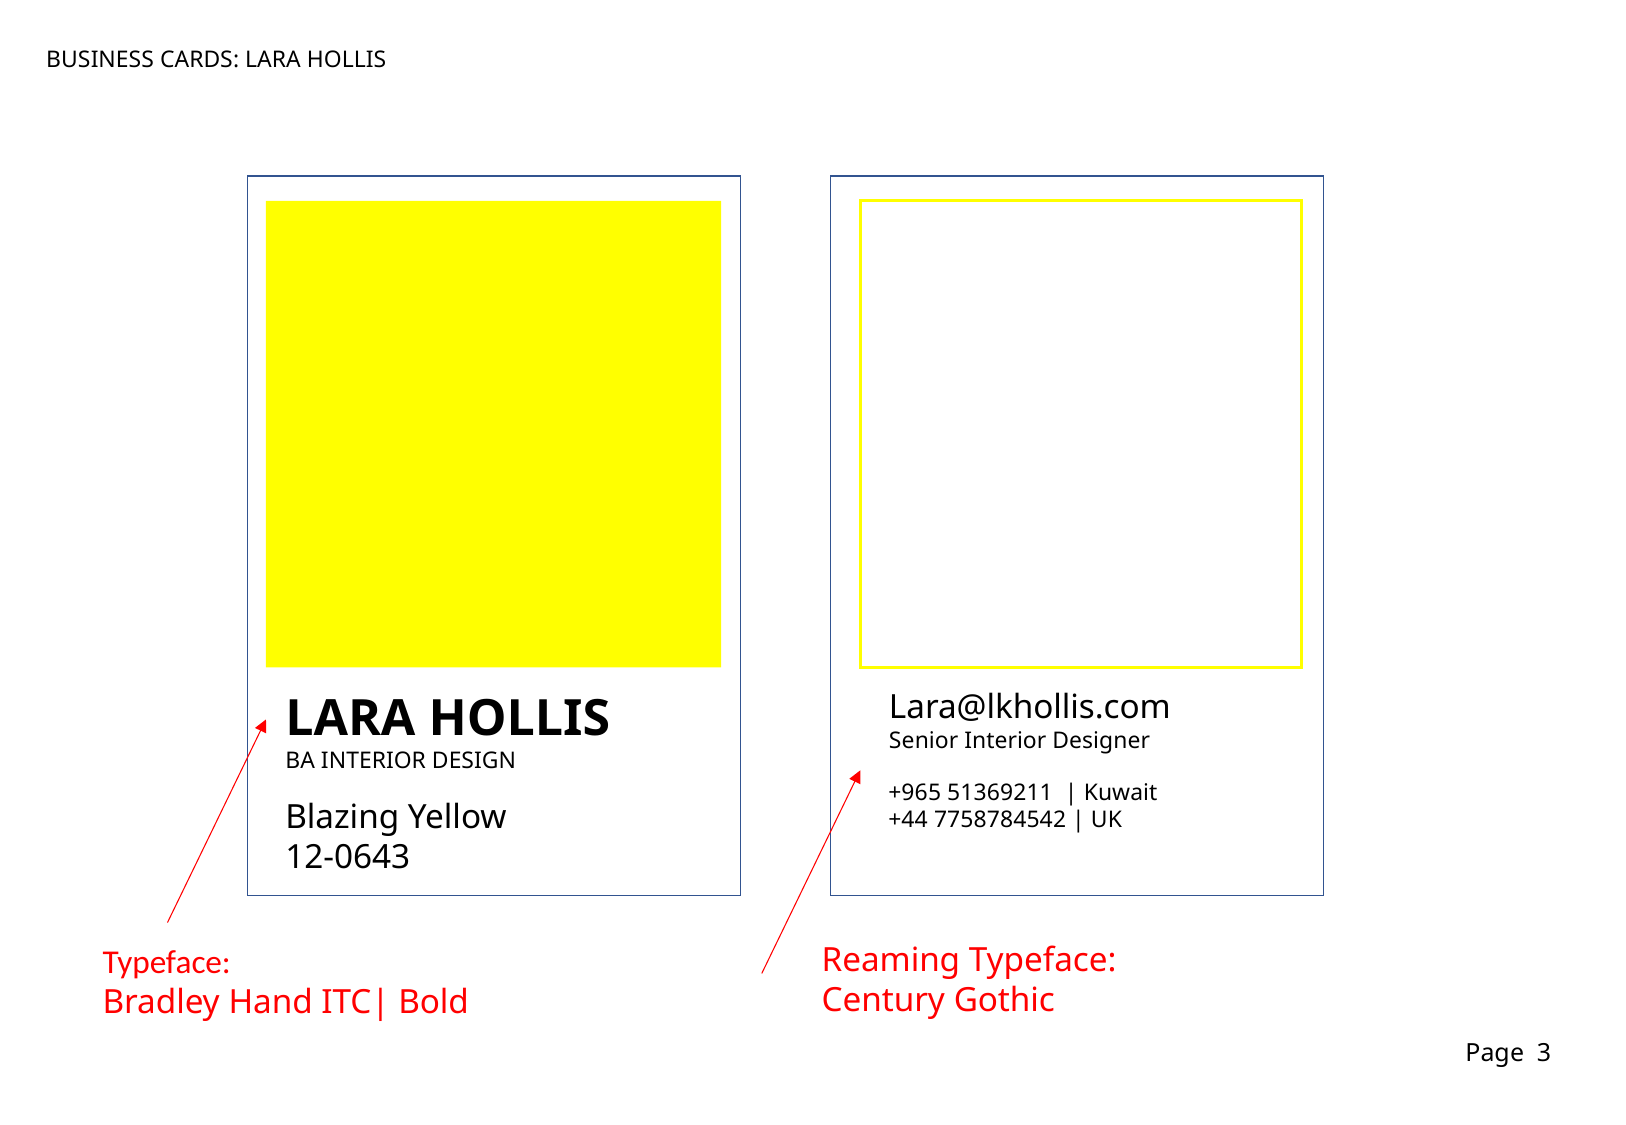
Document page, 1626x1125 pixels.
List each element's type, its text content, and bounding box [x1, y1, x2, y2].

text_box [167, 719, 266, 923]
text_box LARA HOLLIS BA INTERIOR DESIGN Blazing Yellow 12-0643 [270, 677, 639, 883]
text_box Page 3 [1450, 1029, 1567, 1074]
text_box Lara@lkhollis.com Senior Interior Designer [874, 677, 1187, 760]
text_box [830, 175, 1325, 897]
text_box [761, 770, 861, 974]
text_box [265, 200, 722, 668]
text_box [247, 175, 742, 897]
text_box Reaming Typeface: Century Gothic [806, 931, 1348, 1026]
text_box BUSINESS CARDS: LARA HOLLIS [31, 37, 402, 80]
text_box Typeface: Bradley Hand ITC| Bold [87, 933, 629, 1028]
